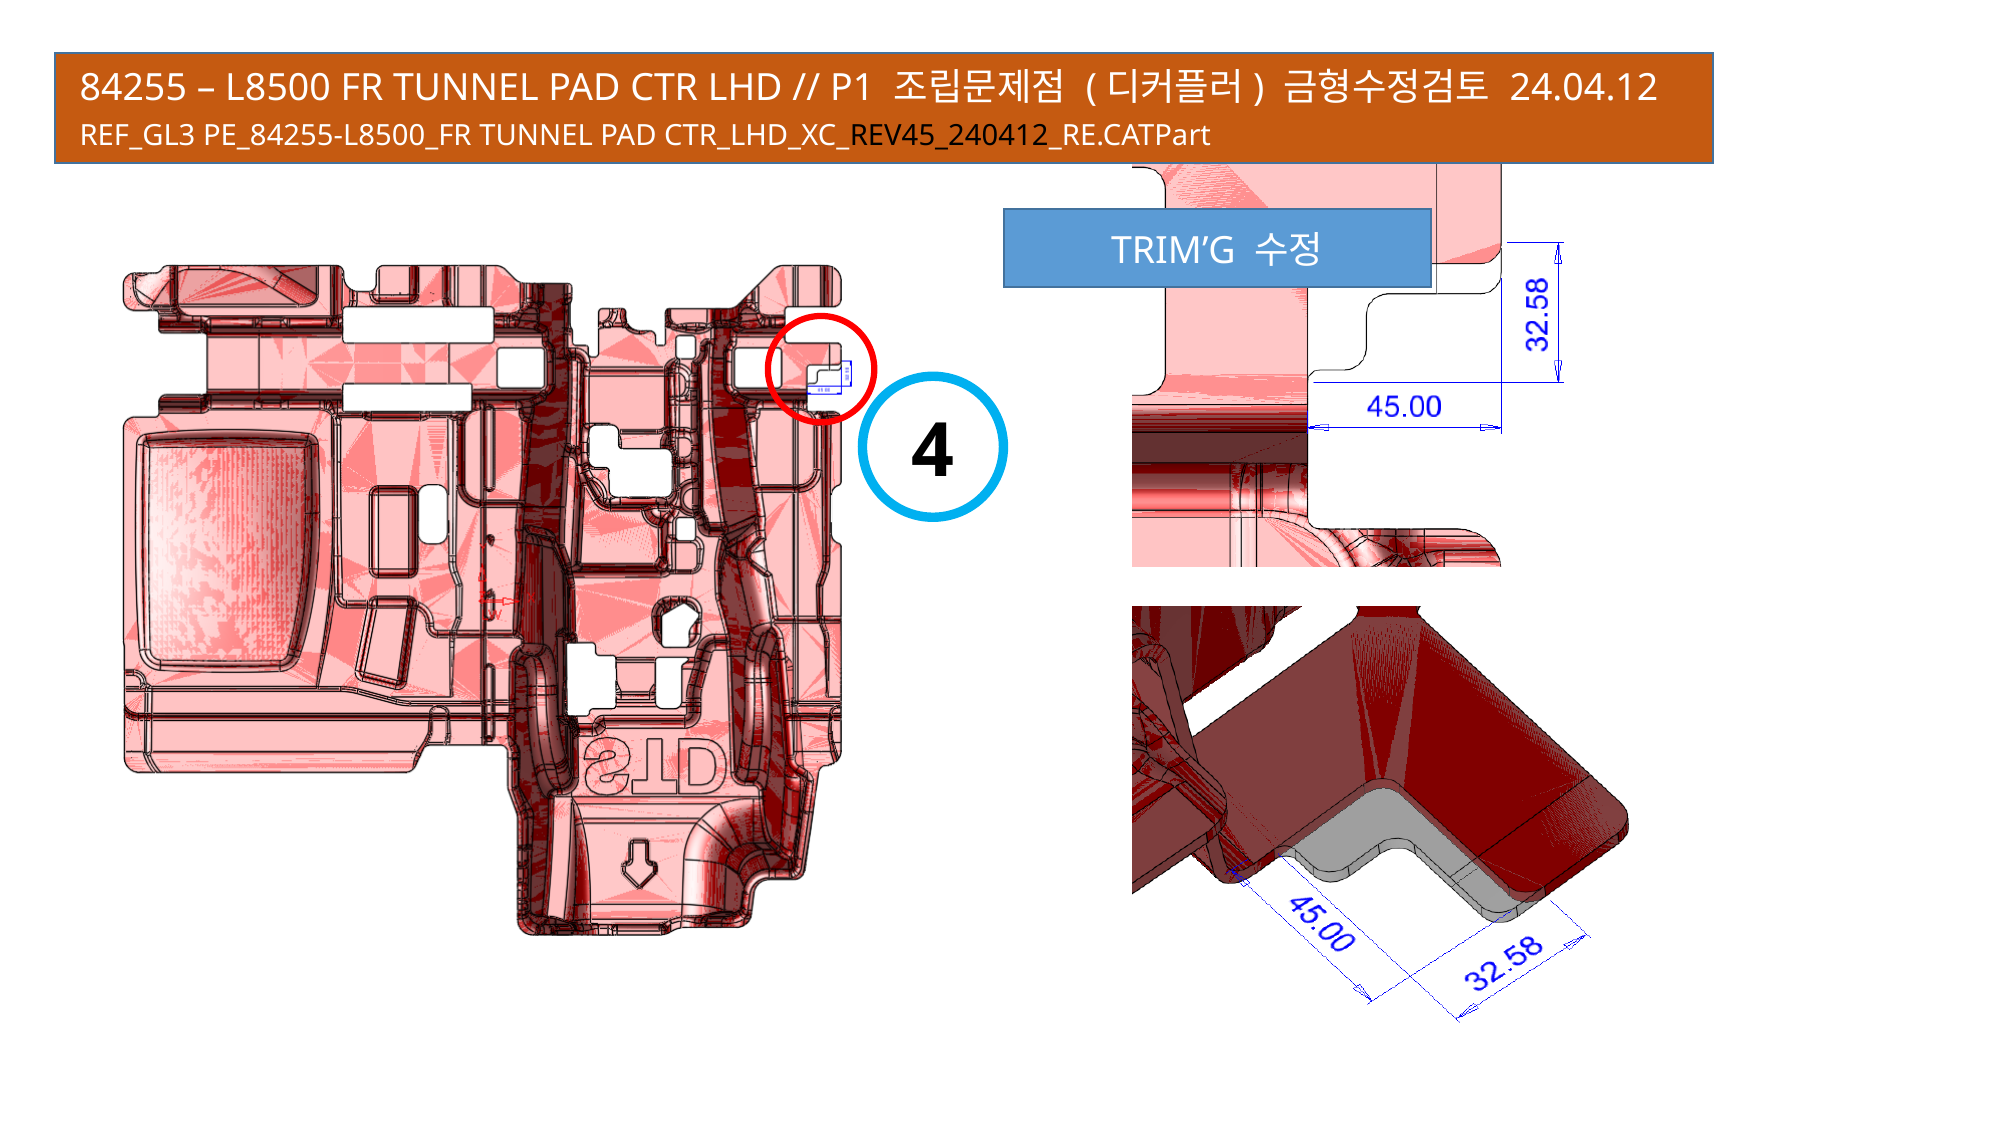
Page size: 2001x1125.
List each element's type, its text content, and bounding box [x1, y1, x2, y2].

text_box TRIM’G 수정 [1003, 208, 1132, 288]
text_box 84255 – L8500 FR TUNNEL PAD CTR LHD // P1 조립문제점 (디커플러) 금형수정검토 24.04.12 REF_GL3 PE_84255-L8500_FR TUNNEL PAD CTR_LHD_XC_REV45_240412_RE.CATPart [1604, 52, 1714, 164]
text_box [870, 345, 876, 393]
picture [106, 232, 870, 950]
picture [1132, 606, 1654, 1065]
text_box 84255 – L8500 FR TUNNEL PAD CTR LHD // P1 조립문제점 (디커플러) 금형수정검토 24.04.12 REF_GL3 PE_84255-L8500_FR TUNNEL PAD CTR_LHD_XC_REV45_240412_RE.CATPart [54, 52, 1132, 164]
picture [1132, 52, 1604, 567]
text_box 4 [870, 375, 1005, 519]
